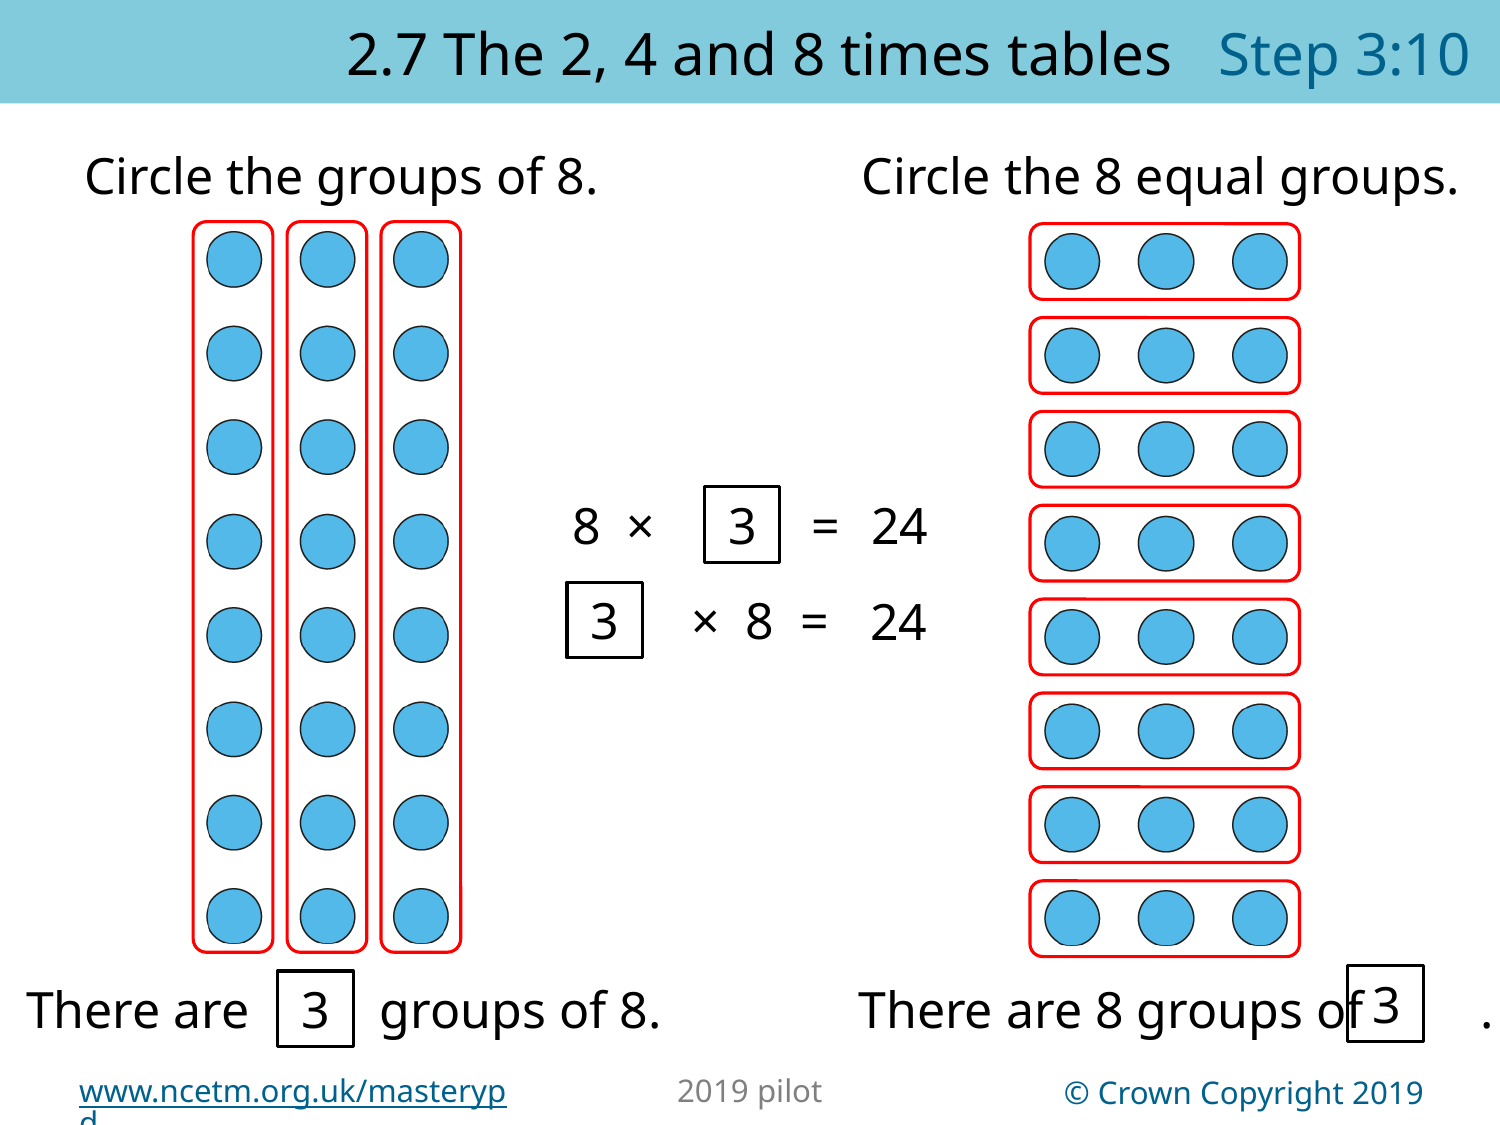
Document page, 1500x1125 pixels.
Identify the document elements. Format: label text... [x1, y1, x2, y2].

text_box × 8 = [675, 582, 844, 658]
text_box = [796, 486, 855, 562]
text_box 3 [286, 971, 345, 1046]
picture [150, 231, 503, 944]
text_box There are 8 groups of . [843, 971, 1500, 1046]
text_box [382, 221, 460, 230]
list 2.7 The 2, 4 and 8 times tables Step 3:10 [0, 0, 1500, 104]
text_box 3 [713, 486, 773, 562]
text_box [1347, 965, 1424, 1042]
text_box There are groups of 8. [354, 971, 677, 1046]
text_box Circle the 8 equal groups. [846, 137, 1475, 212]
text_box [566, 582, 643, 658]
text_box [277, 971, 354, 1047]
picture [988, 233, 1341, 946]
text_box 3 [1357, 965, 1417, 1041]
text_box [1031, 223, 1299, 231]
text_box 8 × [556, 486, 697, 562]
text_box 24 [855, 583, 943, 659]
text_box 24 [856, 486, 944, 562]
text_box [704, 486, 780, 563]
text_box [194, 221, 272, 230]
text_box There are groups of 8. [11, 971, 277, 1046]
text_box Circle the groups of 8. [69, 137, 614, 212]
text_box [288, 221, 366, 230]
